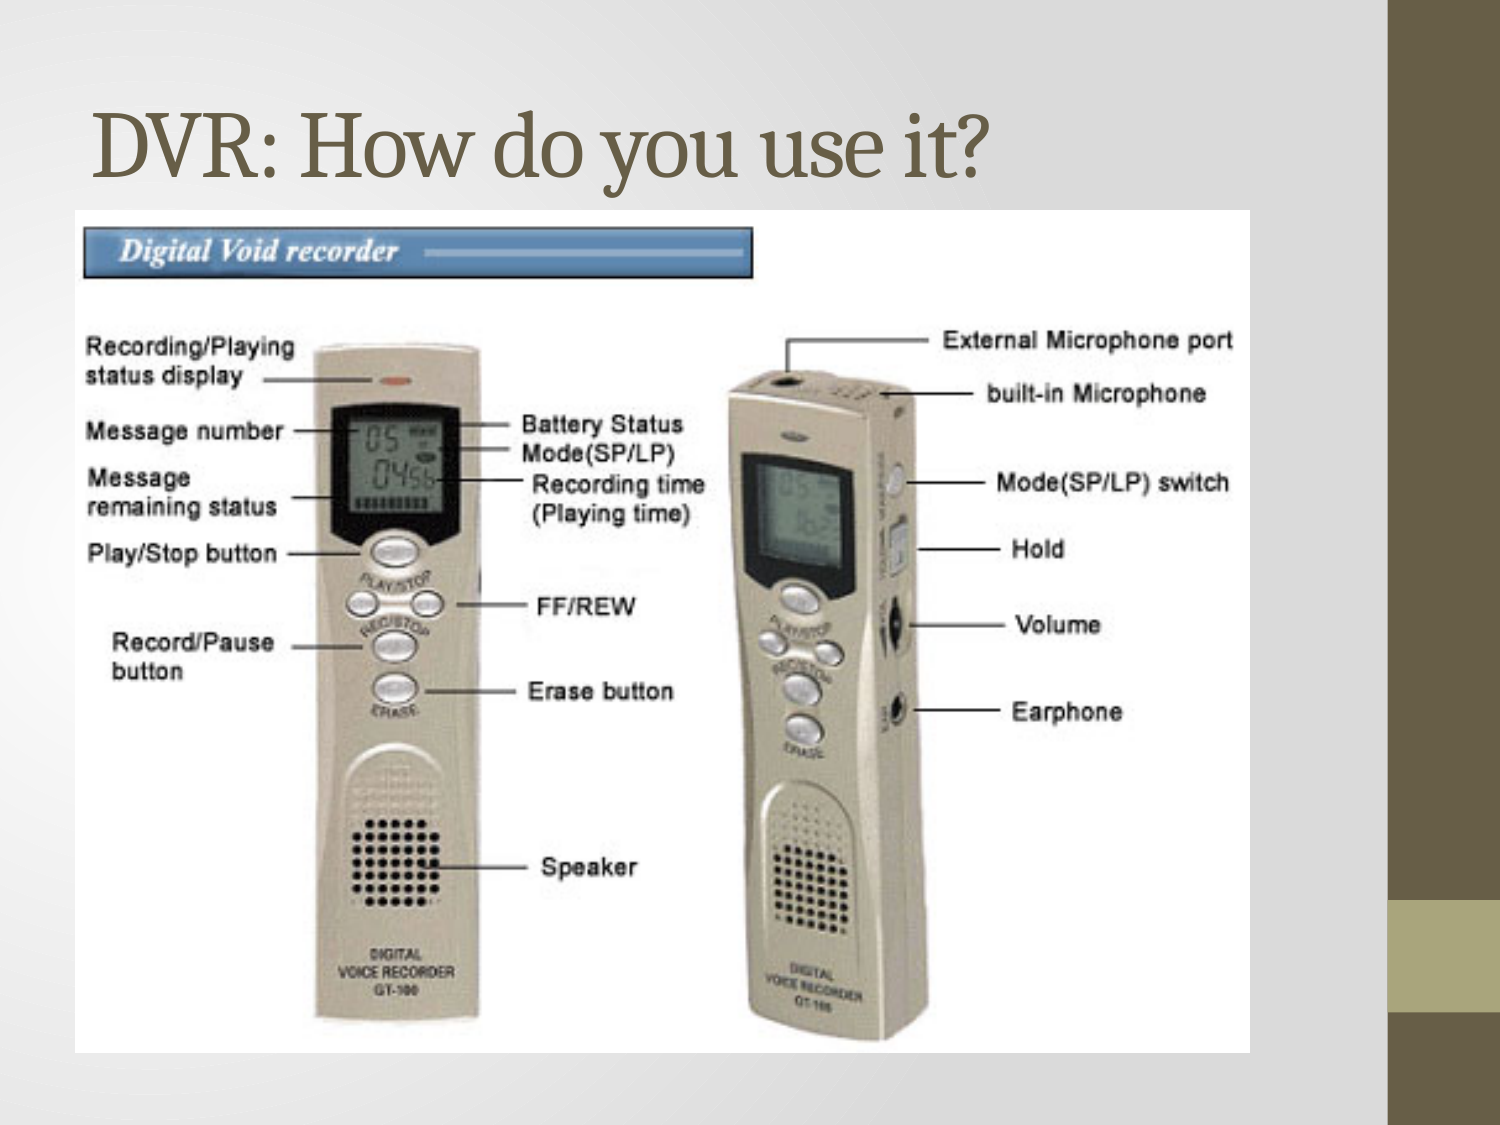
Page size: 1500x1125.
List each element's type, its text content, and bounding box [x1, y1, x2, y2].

title DVR: How do you use it? [75, 45, 1325, 233]
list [74, 209, 1251, 1053]
